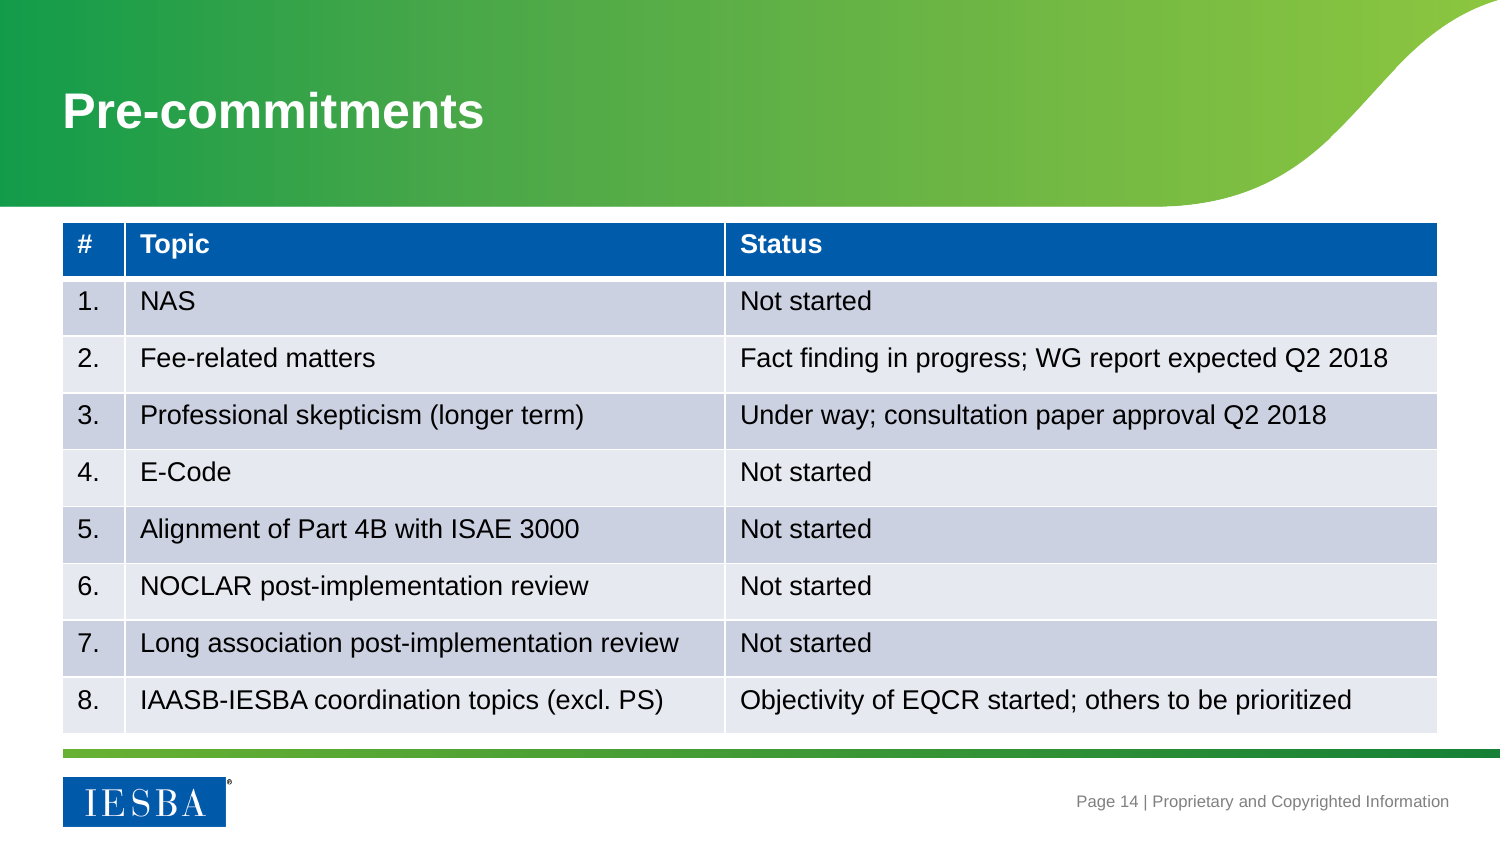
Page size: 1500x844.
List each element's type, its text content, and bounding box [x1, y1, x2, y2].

table_header Status [726, 223, 1437, 276]
table_cell Long association post-implementation review [126, 621, 724, 676]
table_cell Alignment of Part 4B with ISAE 3000 [126, 507, 724, 563]
table_cell NAS [126, 282, 724, 335]
table_cell Fact finding in progress; WG report expected Q2 2018 [726, 337, 1437, 392]
table_cell 2. [63, 337, 124, 392]
table_cell 1. [63, 282, 124, 335]
table_cell IAASB-IESBA coordination topics (excl. PS) [126, 678, 724, 733]
table_cell 5. [63, 507, 124, 563]
table_cell Not started [726, 507, 1437, 563]
title Pre-commitments [62, 75, 1300, 142]
table_cell Not started [726, 282, 1437, 335]
table_header Topic [126, 223, 724, 276]
picture [63, 777, 232, 827]
table_cell Not started [726, 450, 1437, 506]
table_cell Fee-related matters [126, 337, 724, 392]
table_cell Professional skepticism (longer term) [126, 394, 724, 449]
table_cell Under way; consultation paper approval Q2 2018 [726, 394, 1437, 449]
table_cell 8. [63, 678, 124, 733]
table_cell E-Code [126, 450, 724, 506]
table_cell Not started [726, 564, 1437, 619]
table_cell 6. [63, 564, 124, 619]
table_cell Not started [726, 621, 1437, 676]
table_cell 7. [63, 621, 124, 676]
table_header # [63, 223, 124, 276]
table_cell Objectivity of EQCR started; others to be prioritized [726, 678, 1437, 733]
picture [0, 0, 1500, 207]
table_cell 3. [63, 394, 124, 449]
table_cell 4. [63, 450, 124, 506]
table_cell NOCLAR post-implementation review [126, 564, 724, 619]
